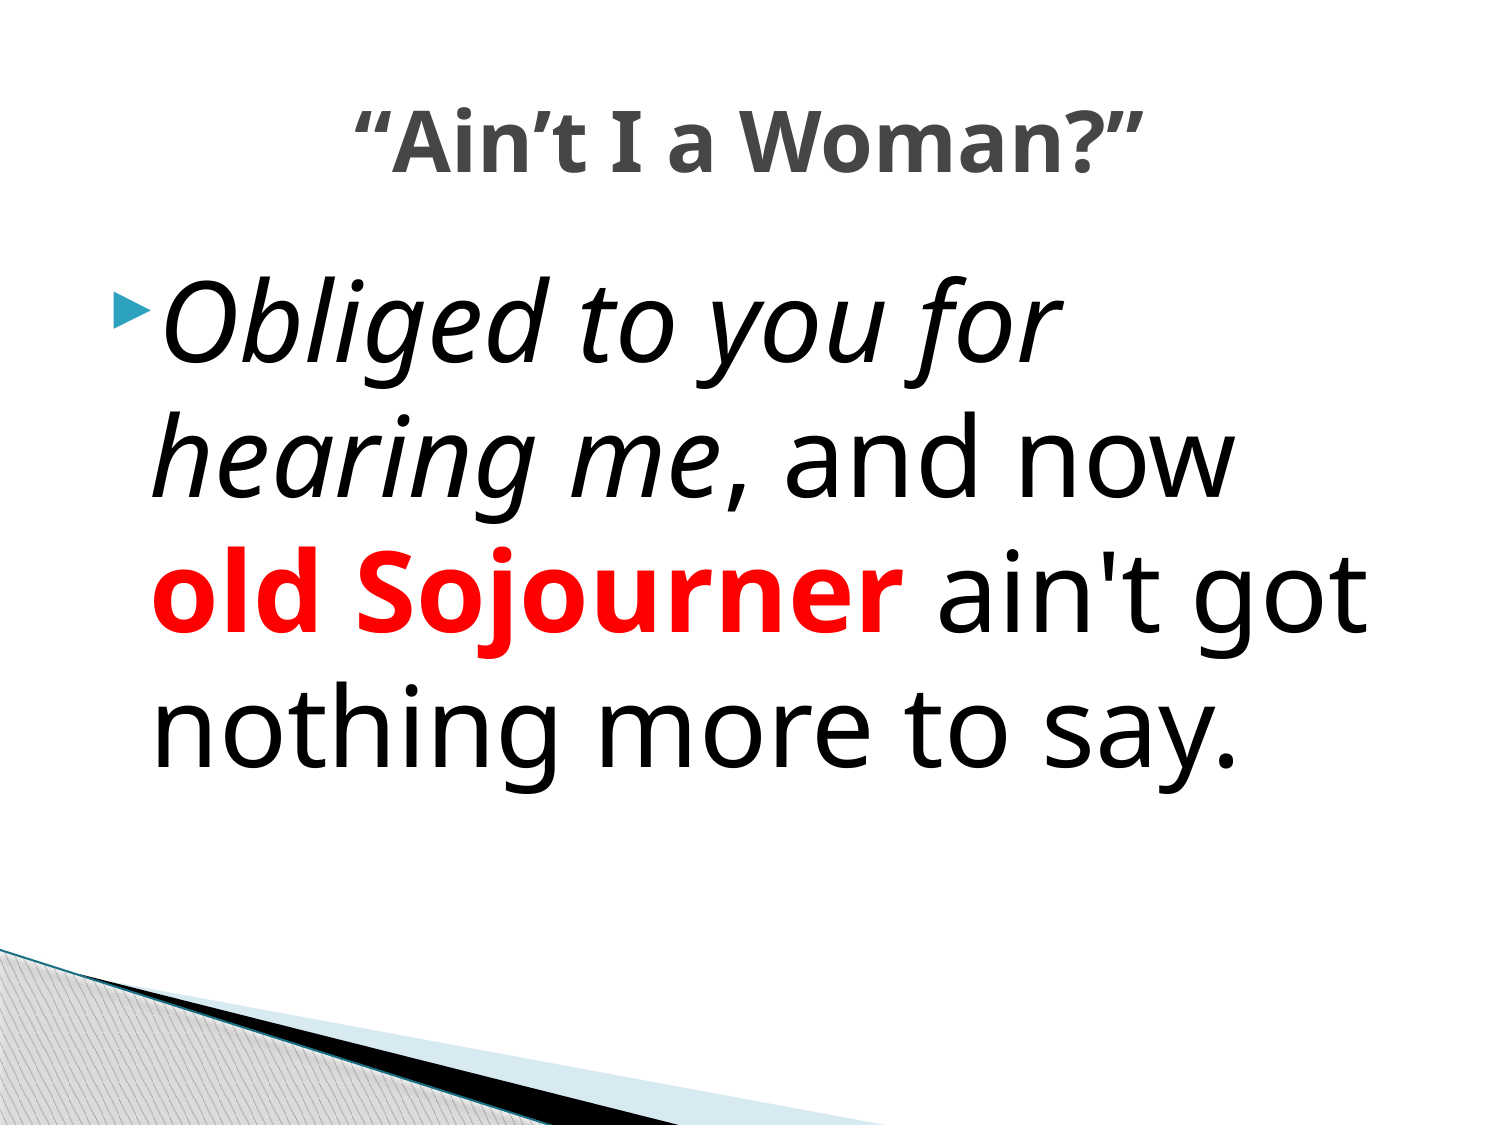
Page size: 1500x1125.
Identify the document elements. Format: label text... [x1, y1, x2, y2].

list Obliged to you for hearing me, and now old Sojourner ain't got nothing more to say. [75, 243, 1425, 986]
title “Ain’t I a Woman?” [75, 45, 1425, 233]
